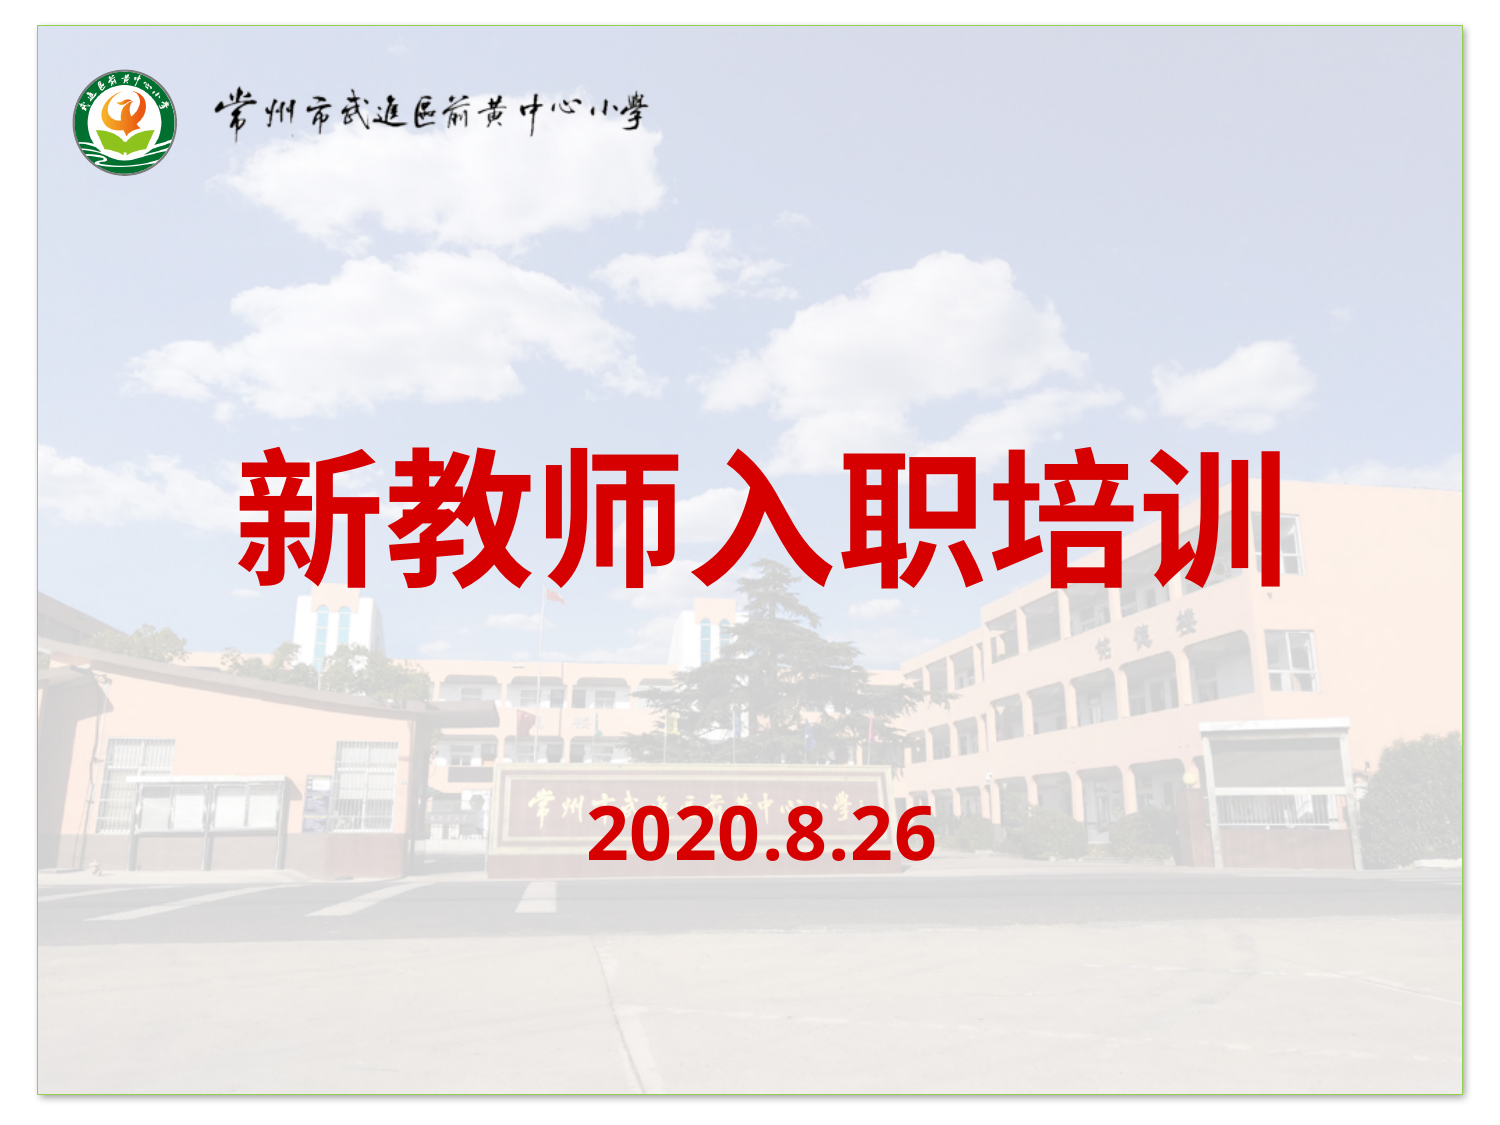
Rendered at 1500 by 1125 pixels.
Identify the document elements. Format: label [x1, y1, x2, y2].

picture [37, 25, 1463, 1094]
text_box [0, 0, 1500, 1125]
